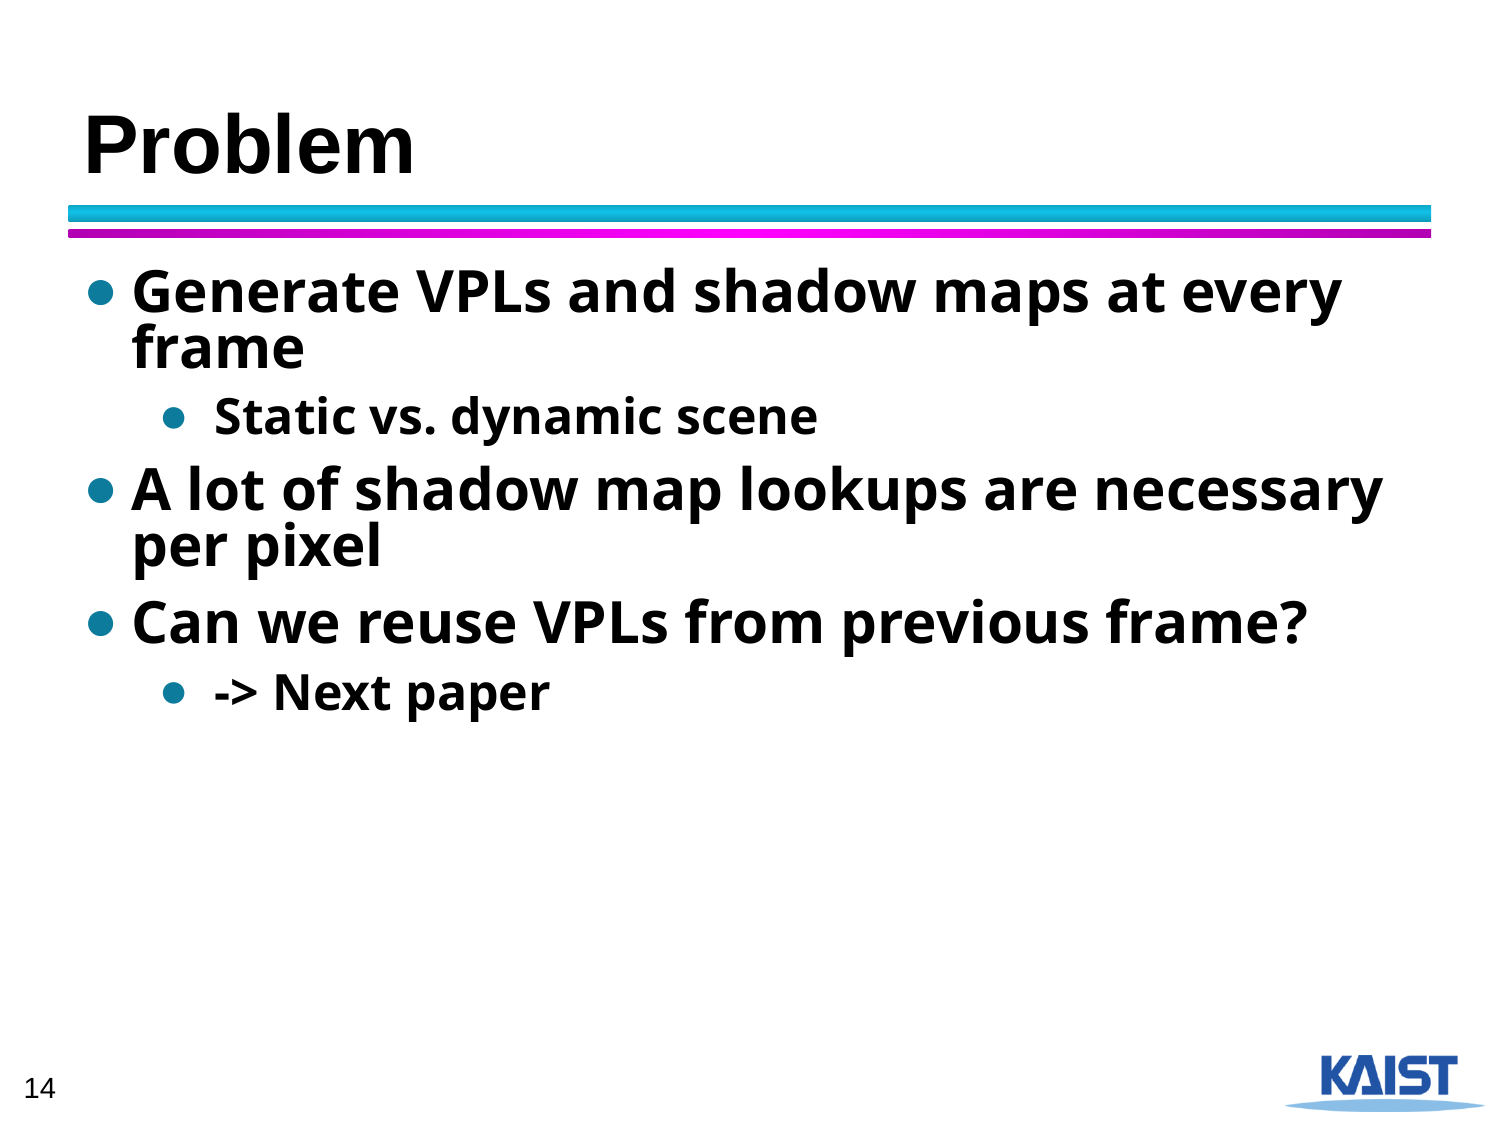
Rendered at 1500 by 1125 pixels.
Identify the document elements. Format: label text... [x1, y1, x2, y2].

picture [1284, 1055, 1485, 1112]
list Generate VPLs and shadow maps at every frame Static vs. dynamic scene A lot of shadow map lookups are necessary per pixel Can we reuse VPLs from previous frame? -> Next paper [68, 259, 1434, 1093]
title Problem [68, 48, 1428, 199]
